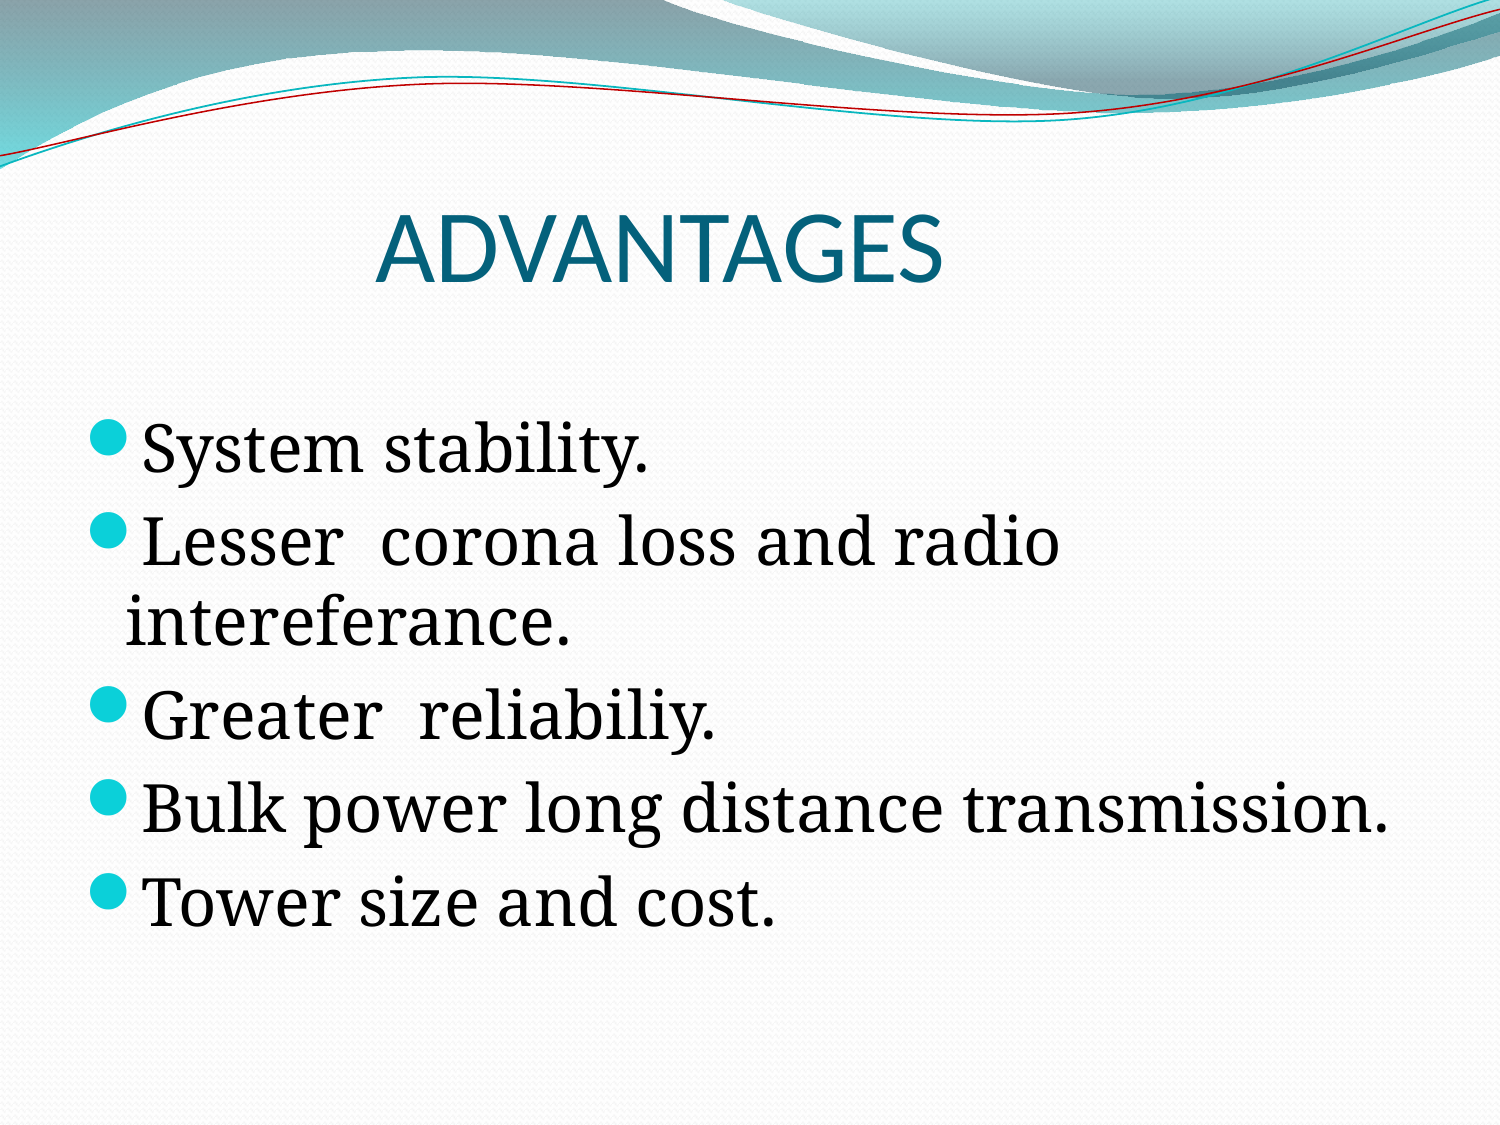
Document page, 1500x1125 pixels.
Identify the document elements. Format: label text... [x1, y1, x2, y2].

list System stability. Lesser corona loss and radio intereferance. Greater reliabiliy. Bulk power long distance transmission. Tower size and cost. [70, 304, 1421, 1025]
title ADVANTAGES [75, 115, 1425, 303]
